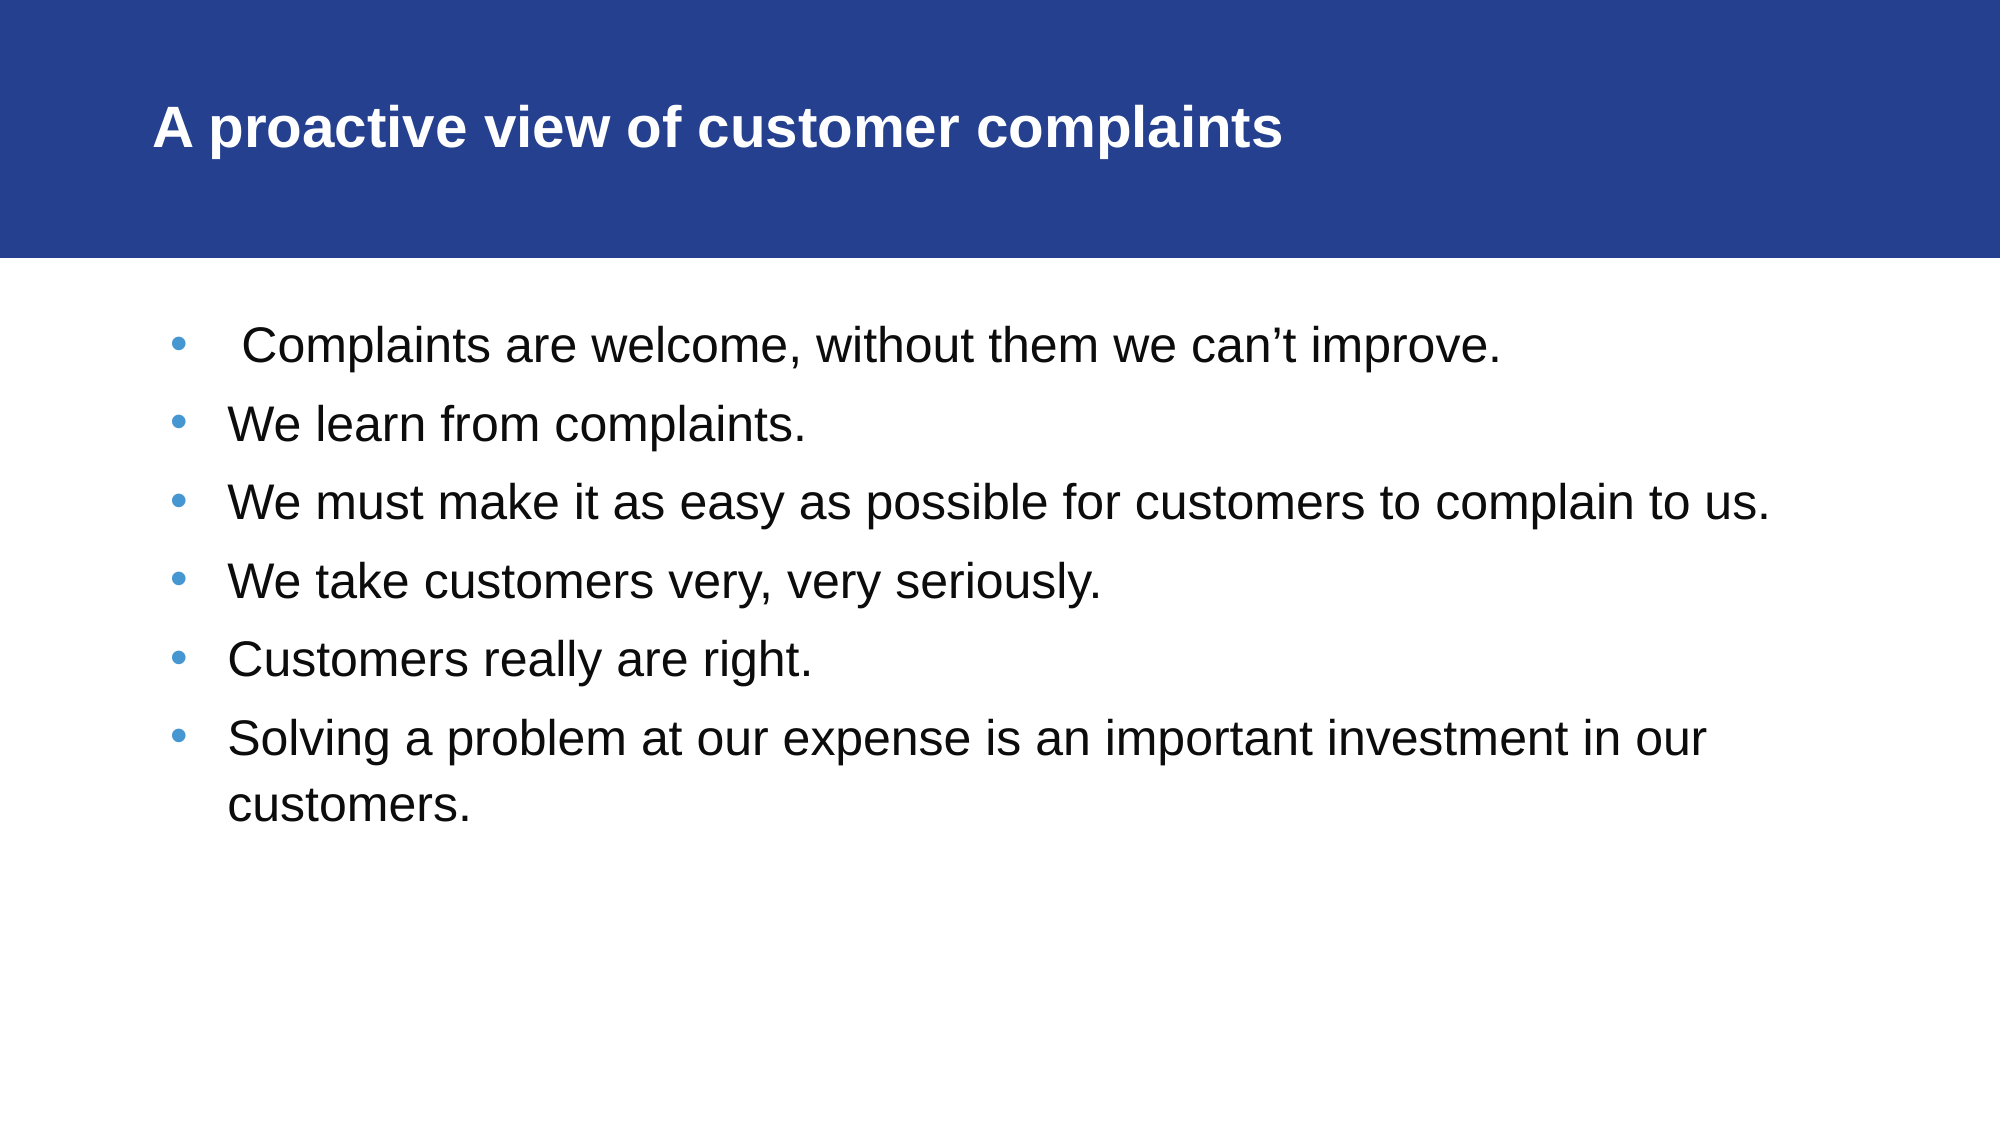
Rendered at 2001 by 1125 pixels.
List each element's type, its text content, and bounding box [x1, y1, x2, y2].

title A proactive view of customer complaints [137, 20, 1863, 238]
list Complaints are welcome, without them we can’t improve. We learn from complaints. We must make it as easy as possible for customers to complain to us. We take customers very, very seriously. Customers really are right. Solving a problem at our expense is an important investment in our customers. [137, 299, 1863, 1025]
